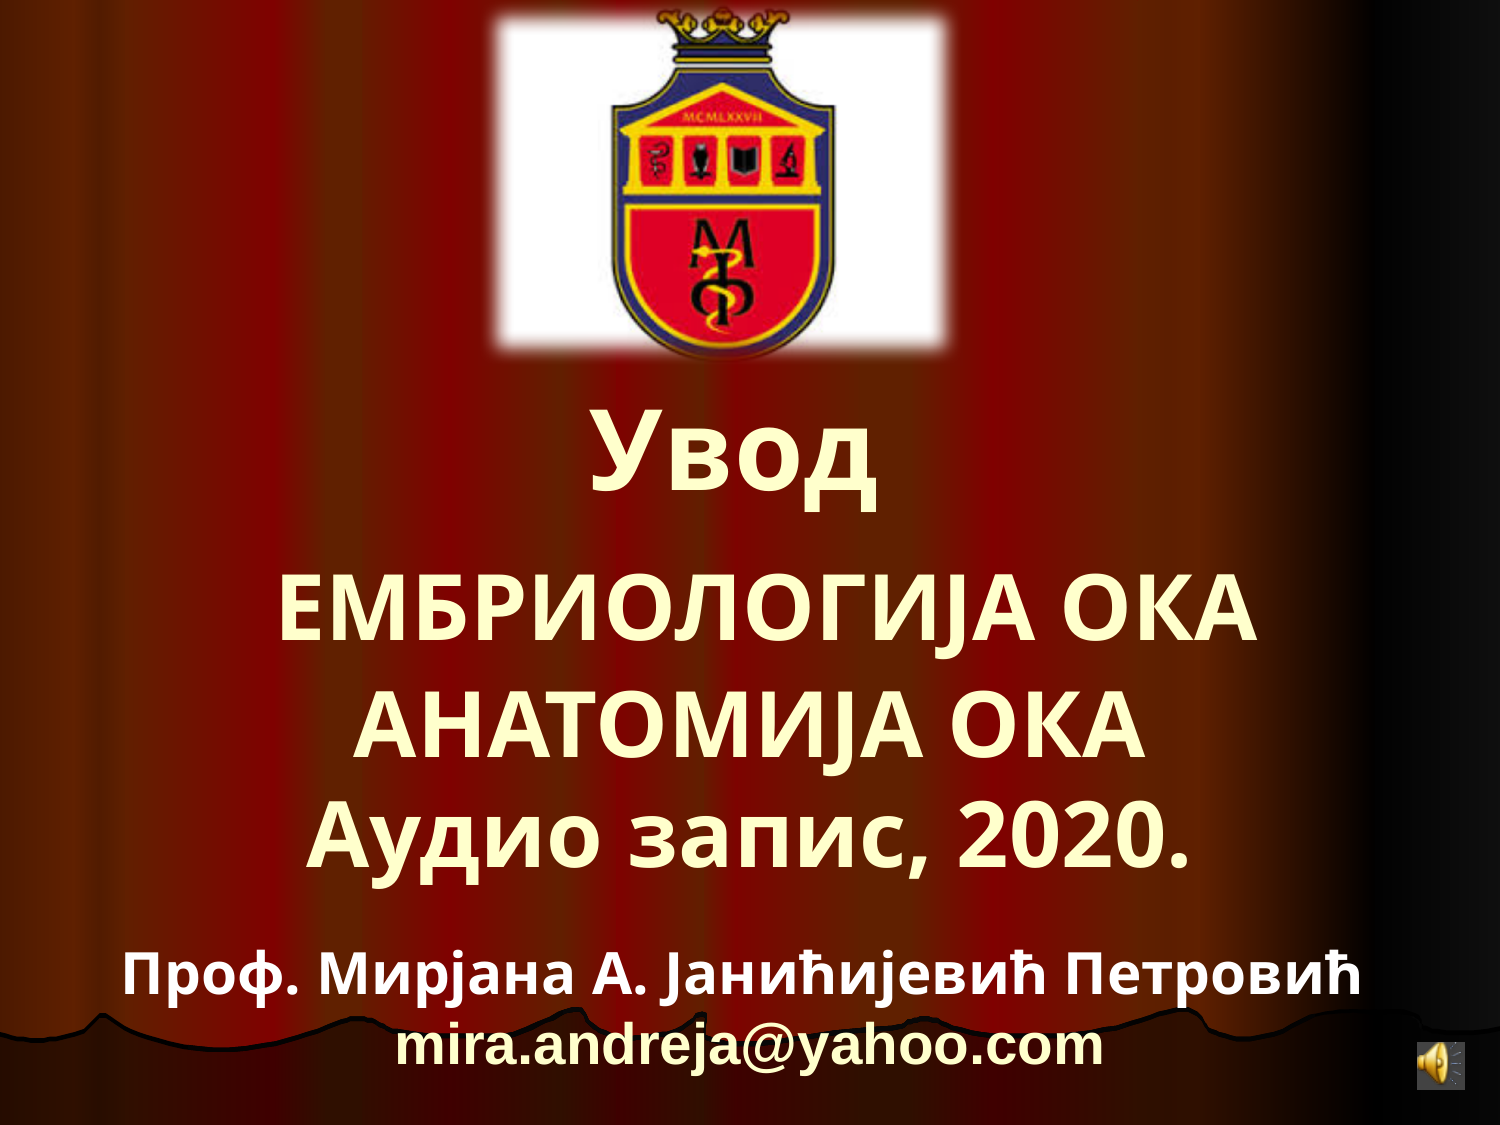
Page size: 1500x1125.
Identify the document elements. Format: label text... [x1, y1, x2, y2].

title Увод ЕМБРИОЛОГИЈА ОКА АНАТОМИЈА ОКА Аудио запис, 2020. [0, 550, 1500, 851]
picture [478, 0, 963, 366]
picture [1415, 1040, 1467, 1092]
subtitle Проф. Мирјана А. Јанићијевић Петровић mira.andreja@yahoo.com [0, 928, 1500, 1125]
